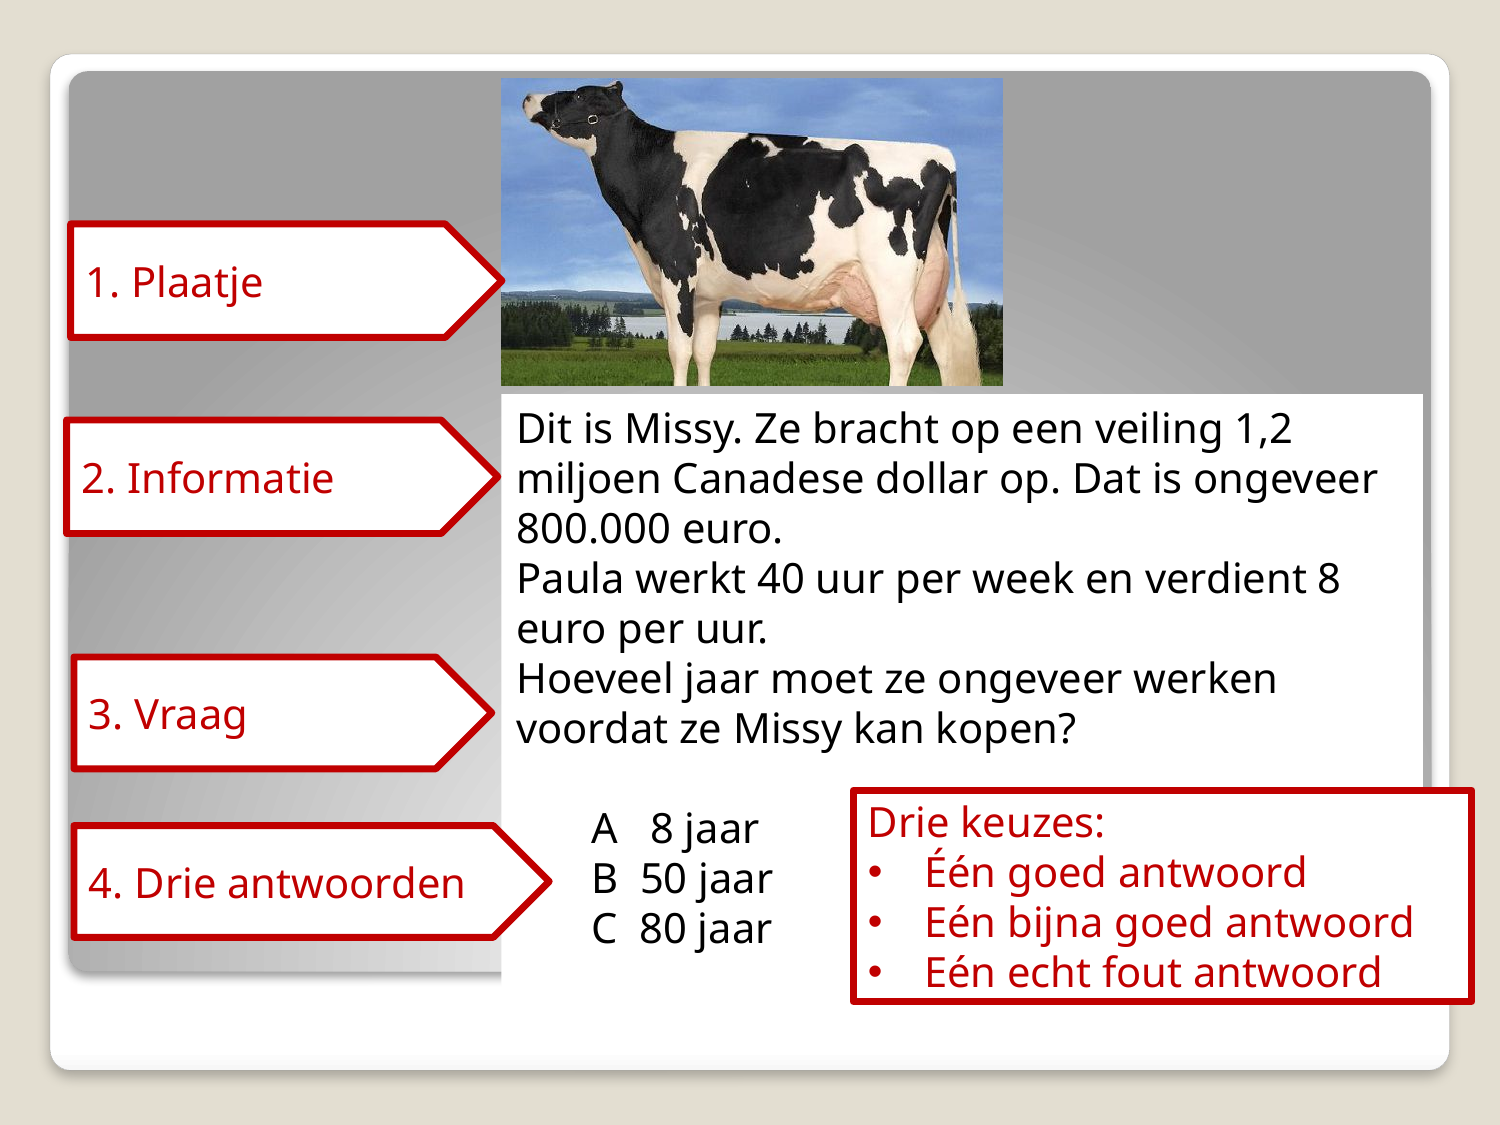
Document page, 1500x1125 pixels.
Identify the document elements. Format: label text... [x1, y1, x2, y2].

text_box 4. Drie antwoorden [70, 822, 553, 941]
text_box 2. Informatie [63, 416, 502, 537]
text_box 1. Plaatje [67, 220, 493, 341]
text_box Dit is Missy. Ze bracht op een veiling 1,2 miljoen Canadese dollar op. Dat is ongeveer 800.000 euro. Paula werkt 40 uur per week en verdient 8 euro per uur. Hoeveel jaar moet ze ongeveer werken voordat ze Missy kan kopen? A 8 jaar B 50 jaar C 80 jaar [501, 394, 1423, 1004]
picture [501, 78, 1003, 387]
text_box 3. Vraag [70, 653, 496, 773]
text_box Drie keuzes: Één goed antwoord Eén bijna goed antwoord Eén echt fout antwoord [850, 787, 1475, 1005]
